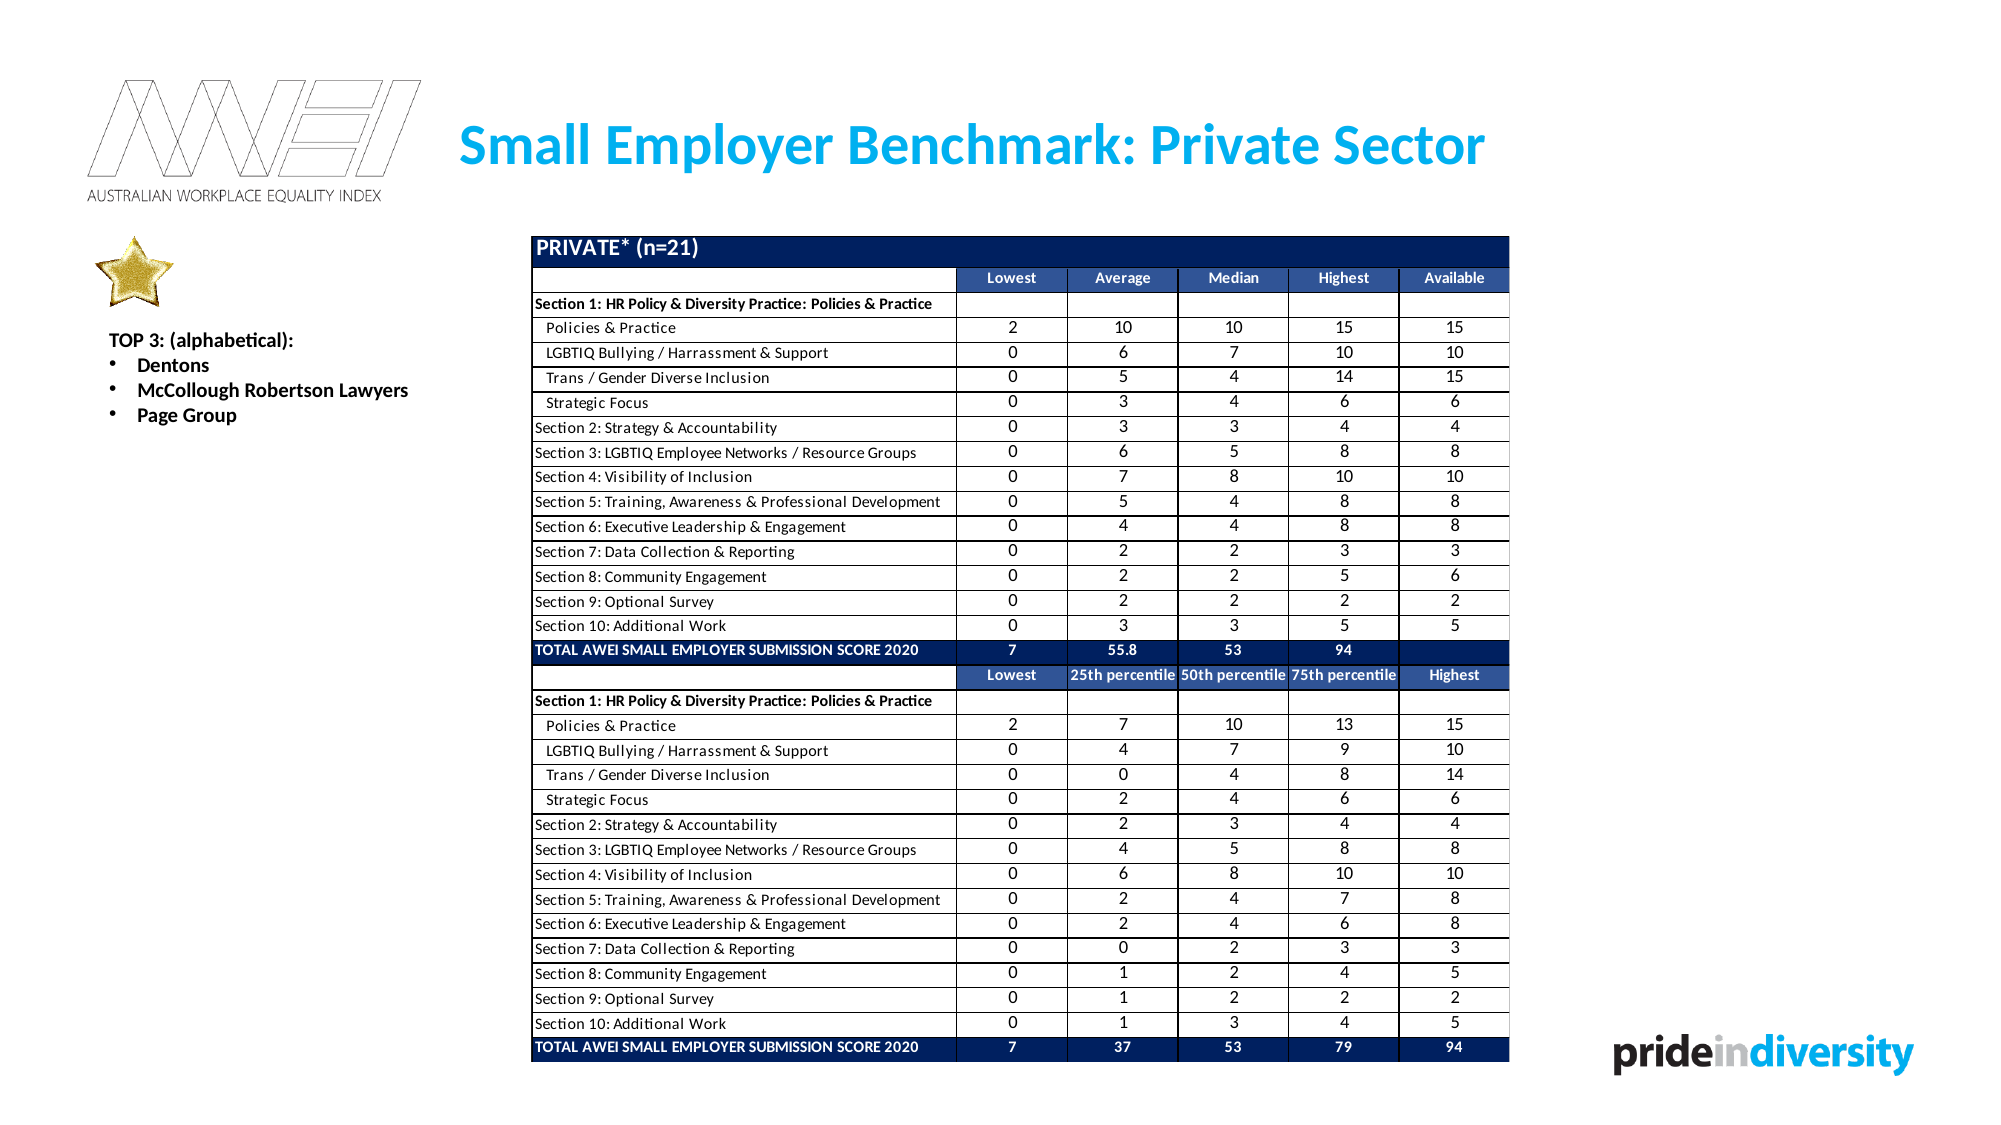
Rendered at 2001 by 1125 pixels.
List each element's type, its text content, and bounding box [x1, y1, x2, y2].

picture [86, 78, 422, 204]
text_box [94, 235, 445, 436]
picture [1758, 1050, 1765, 1061]
title Small Employer Benchmark: Private Sector [444, 47, 1914, 235]
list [531, 235, 1511, 1064]
picture [1614, 1034, 1914, 1076]
picture [1900, 1049, 1914, 1076]
